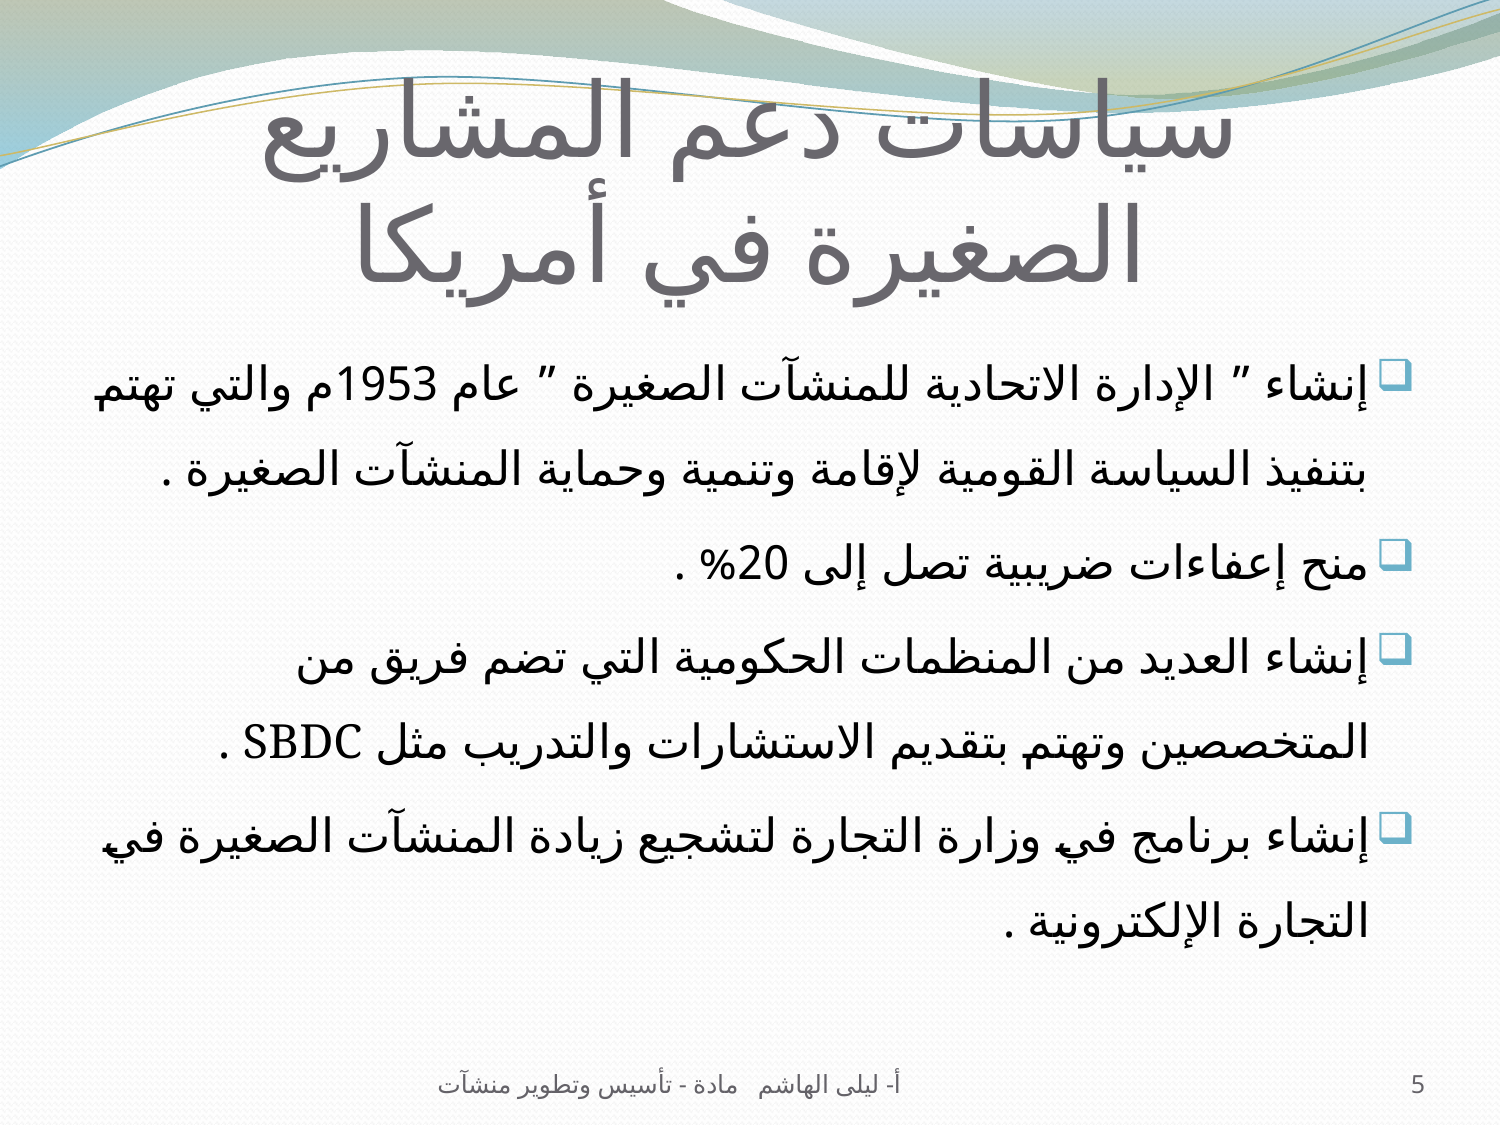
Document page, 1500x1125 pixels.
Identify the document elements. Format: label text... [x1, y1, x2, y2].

footer أ- ليلى الهاشم مادة - تأسيس وتطوير منشآت [437, 1042, 988, 1103]
list إنشاء ” الإدارة الاتحادية للمنشآت الصغيرة ” عام 1953م والتي تهتم بتنفيذ السياسة القومية لإقامة وتنمية وحماية المنشآت الصغيرة . منح إعفاءات ضريبية تصل إلى 20% . إنشاء العديد من المنظمات الحكومية التي تضم فريق من المتخصصين وتهتم بتقديم الاستشارات والتدريب مثل SBDC . إنشاء برنامج في وزارة التجارة لتشجيع زيادة المنشآت الصغيرة في التجارة الإلكترونية . [75, 317, 1425, 1038]
slide_number 5 [1299, 1042, 1425, 1103]
title سياسات دعم المشاريع الصغيرة في أمريكا [75, 115, 1425, 303]
